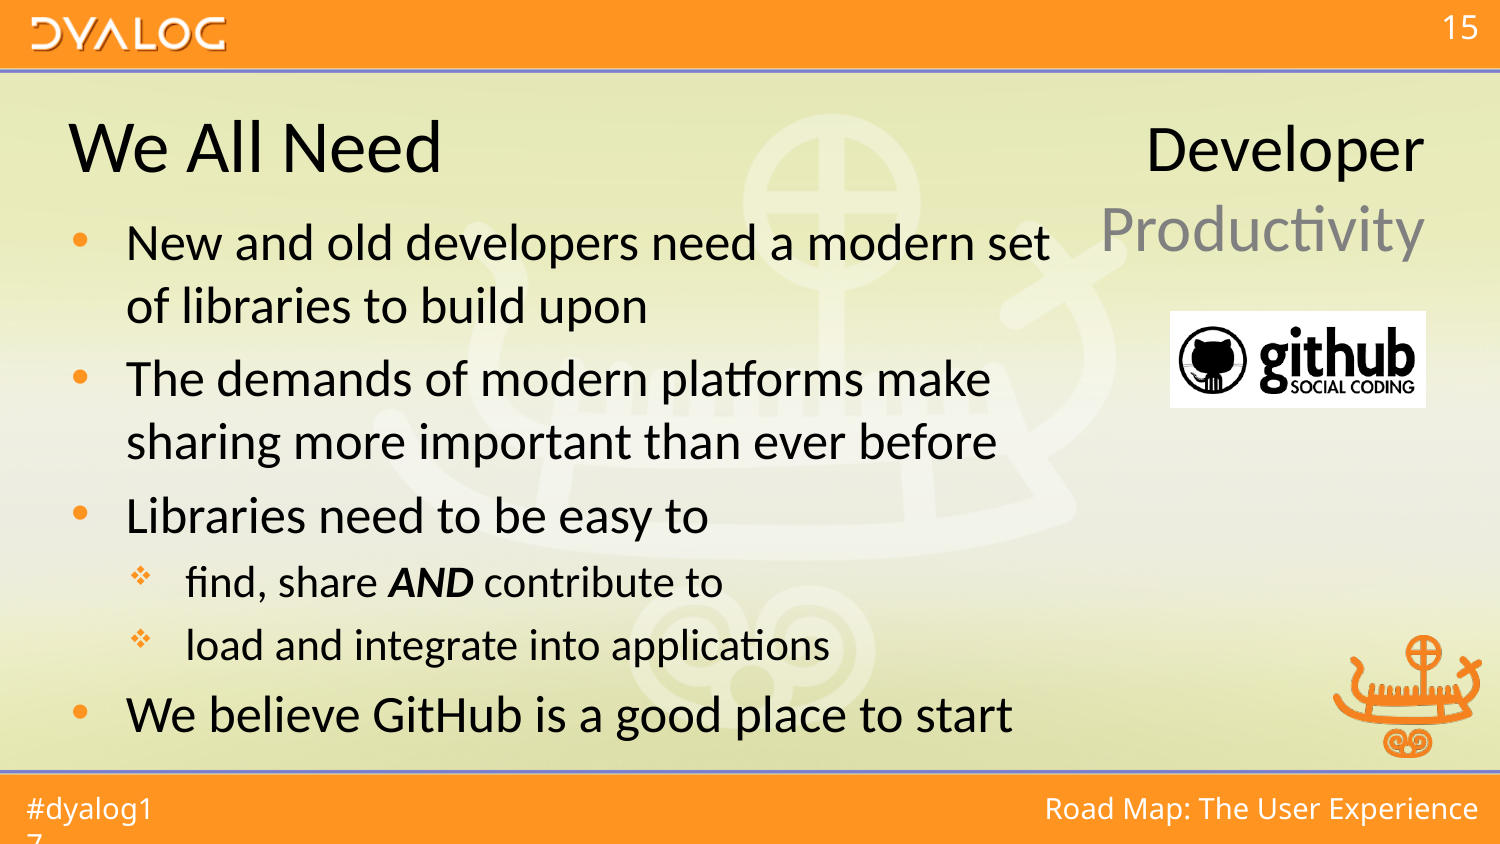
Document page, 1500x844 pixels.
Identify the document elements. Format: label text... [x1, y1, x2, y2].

list New and old developers need a modern set of libraries to build upon The demands of modern platforms make sharing more important than ever before Libraries need to be easy to find, share AND contribute to load and integrate into applications We believe GitHub is a good place to start [56, 200, 1069, 758]
picture [0, 0, 1500, 844]
title We All Need [53, 94, 1425, 192]
text_box Developer Productivity [1085, 96, 1441, 272]
